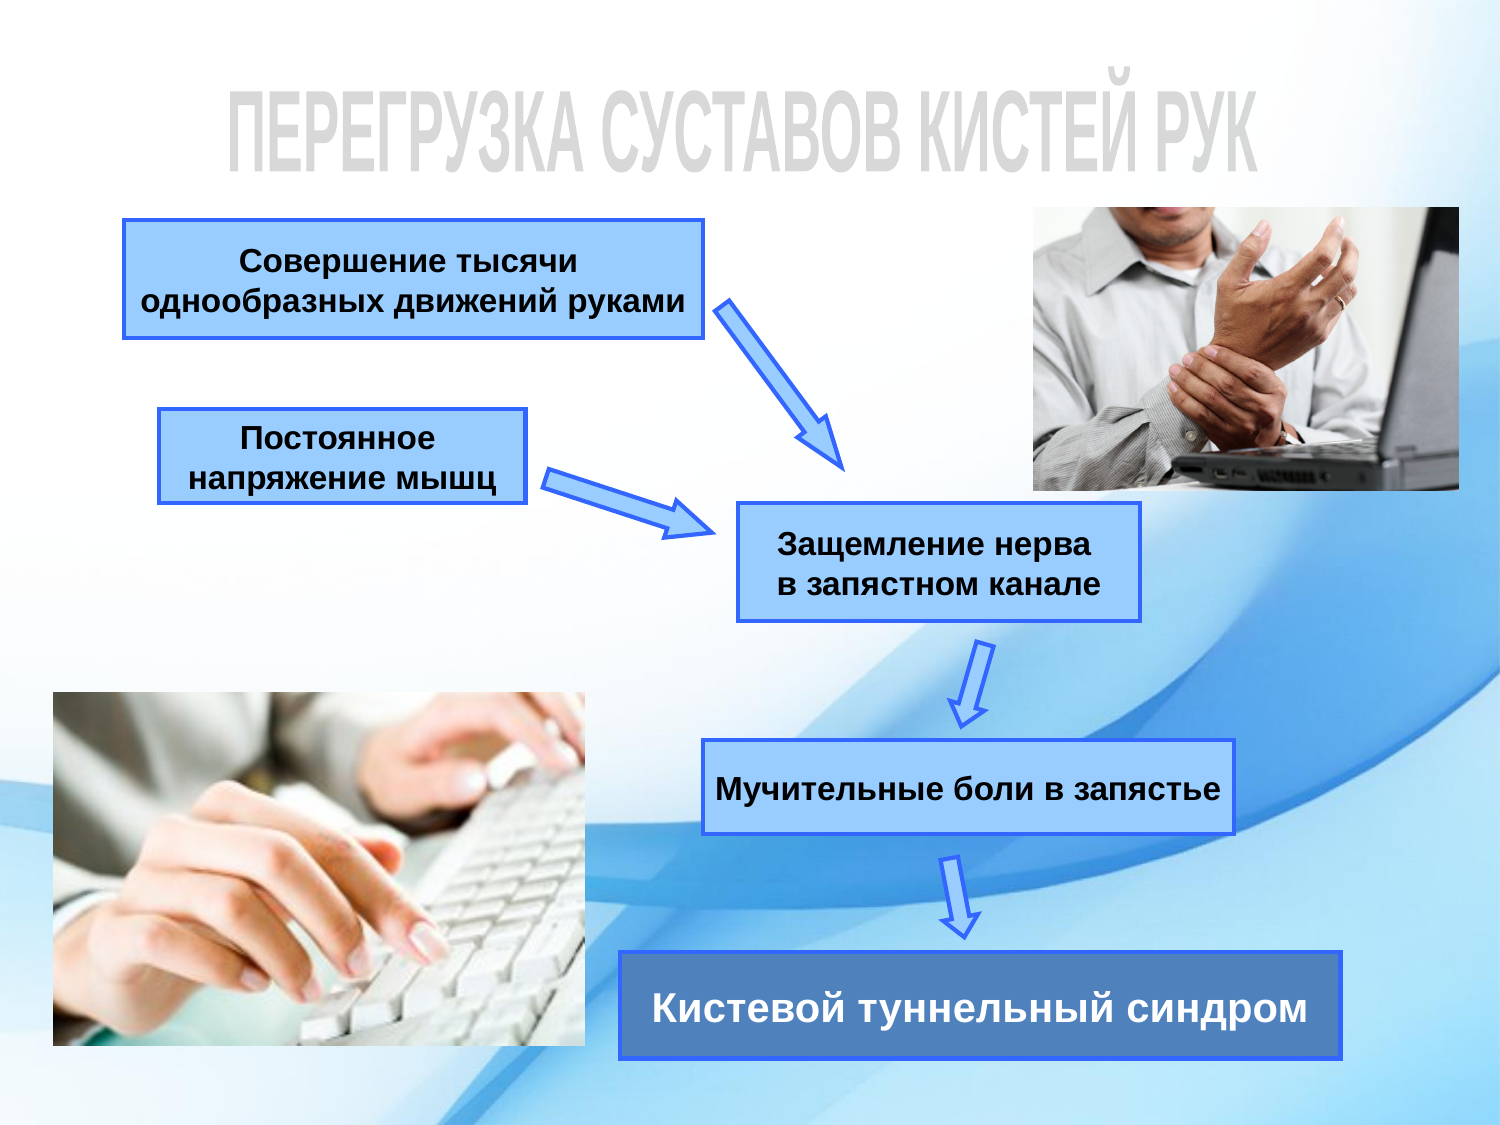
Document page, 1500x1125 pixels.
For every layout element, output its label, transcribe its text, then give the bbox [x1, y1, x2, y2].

text_box Совершение тысячи однообразных движений руками [123, 219, 703, 339]
text_box Защемление нерва в запястном канале [738, 503, 1140, 622]
text_box [950, 641, 994, 727]
text_box Постоянное напряжение мышц [159, 408, 526, 504]
text_box [542, 469, 712, 538]
picture [0, 0, 1500, 1125]
text_box Кистевой туннельный синдром [620, 952, 1341, 1059]
text_box [714, 300, 842, 468]
text_box Мучительные боли в запястье [702, 739, 1235, 835]
text_box [940, 856, 978, 938]
